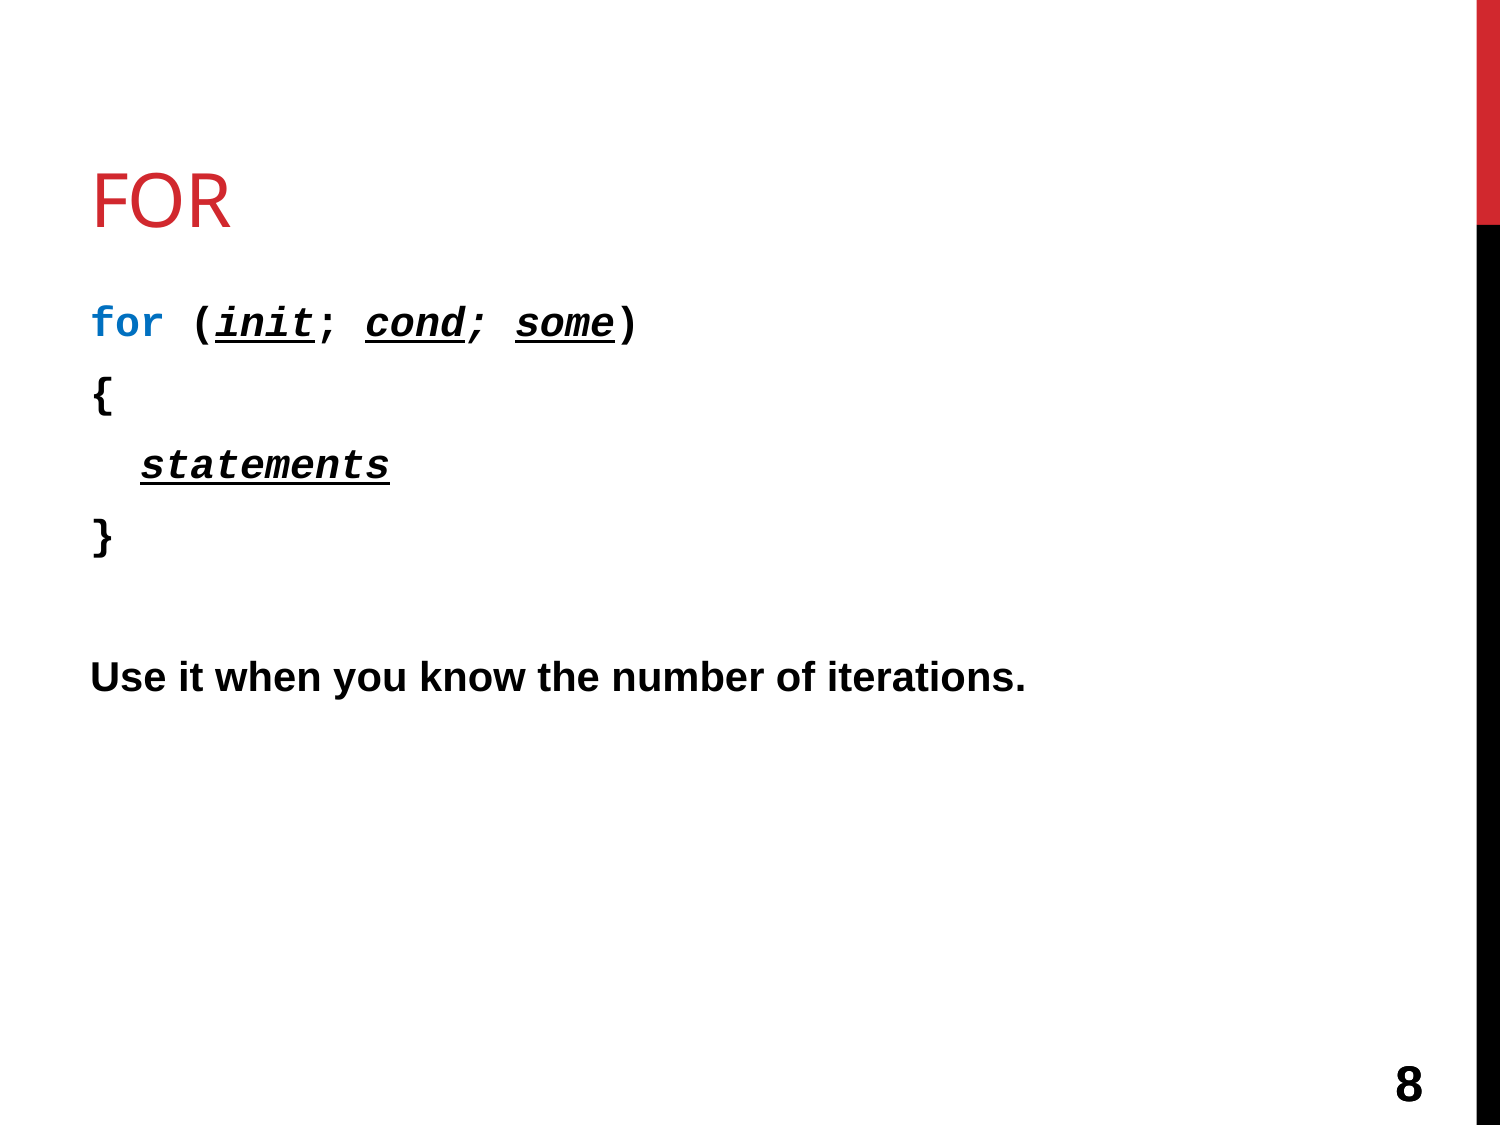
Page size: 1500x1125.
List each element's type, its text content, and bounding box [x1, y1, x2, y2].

list for (init; cond; some) { statements } Use it when you know the number of iterations. [75, 287, 1325, 1005]
title for [75, 25, 1025, 250]
